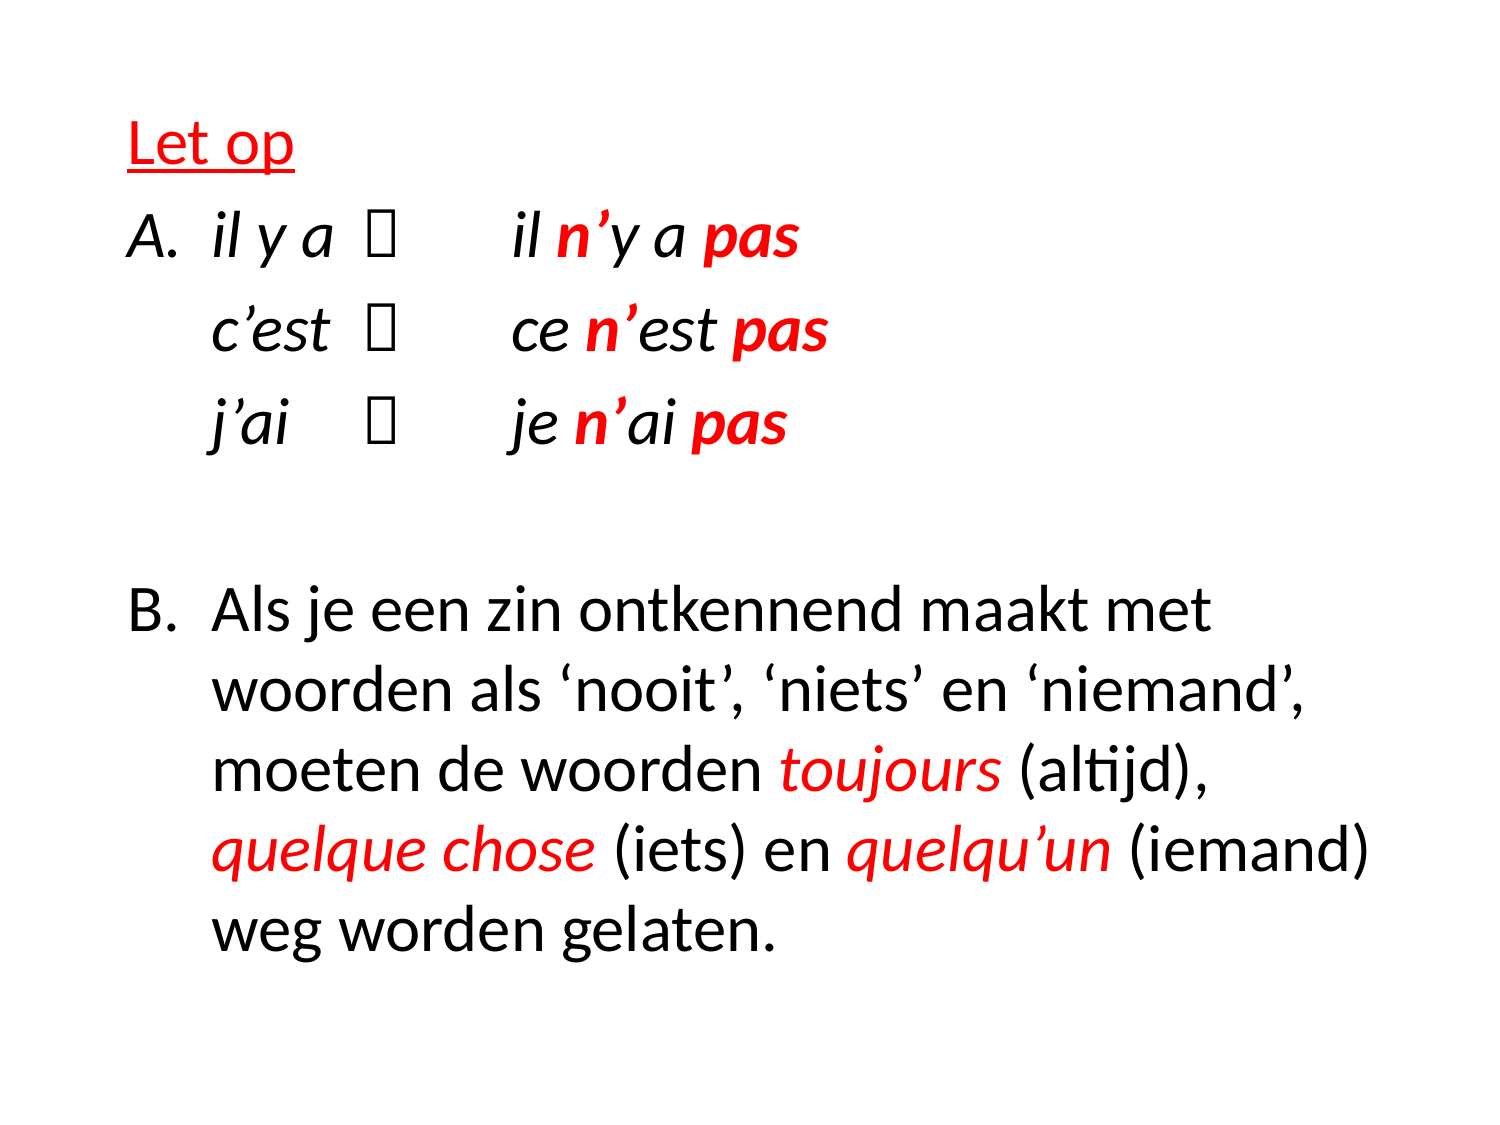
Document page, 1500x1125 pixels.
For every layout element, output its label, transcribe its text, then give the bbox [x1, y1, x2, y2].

text_box Let op il y a  il n’y a pas c’est  ce n’est pas j’ai  je n’ai pas B. Als je een zin ontkennend maakt met woorden als ‘nooit’, ‘niets’ en ‘niemand’, moeten de woorden toujours (altijd), quelque chose (iets) en quelqu’un (iemand) weg worden gelaten. [112, 89, 1388, 988]
